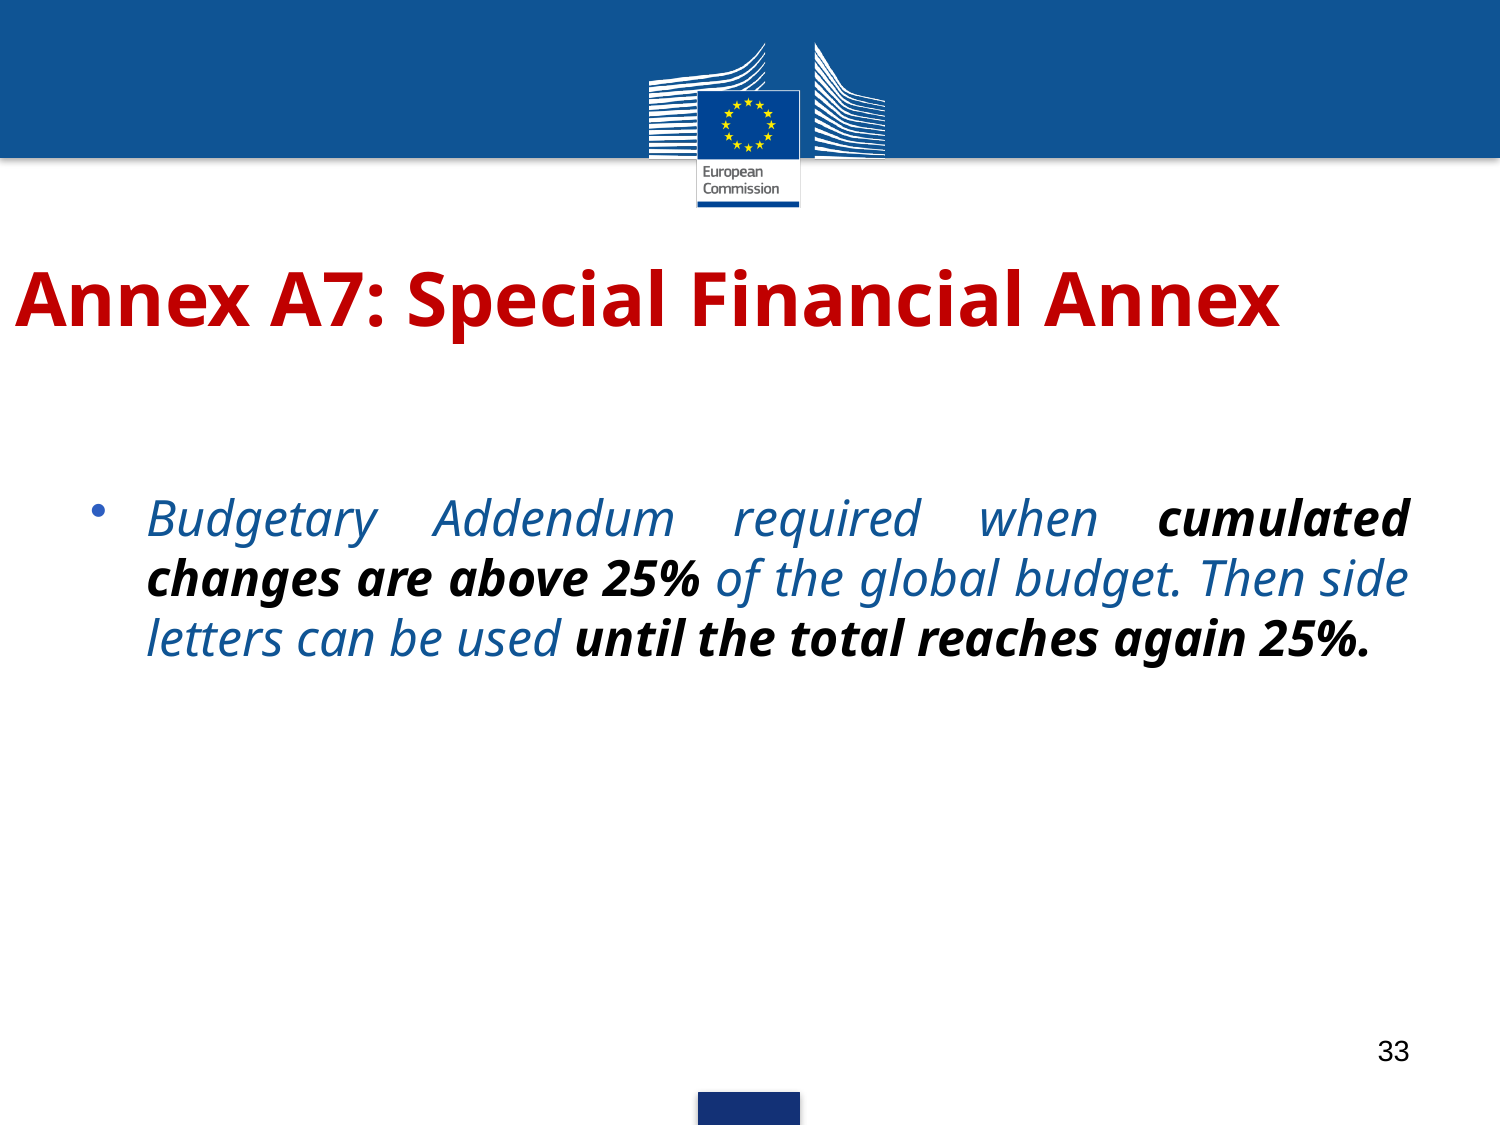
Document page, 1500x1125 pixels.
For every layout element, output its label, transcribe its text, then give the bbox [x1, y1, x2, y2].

picture [649, 42, 885, 208]
slide_number 33 [1074, 1024, 1425, 1103]
list Budgetary Addendum required when cumulated changes are above 25% of the global budget. Then side letters can be used until the total reaches again 25%. [75, 408, 1425, 988]
title Annex A7: Special Financial Annex [0, 219, 1488, 374]
